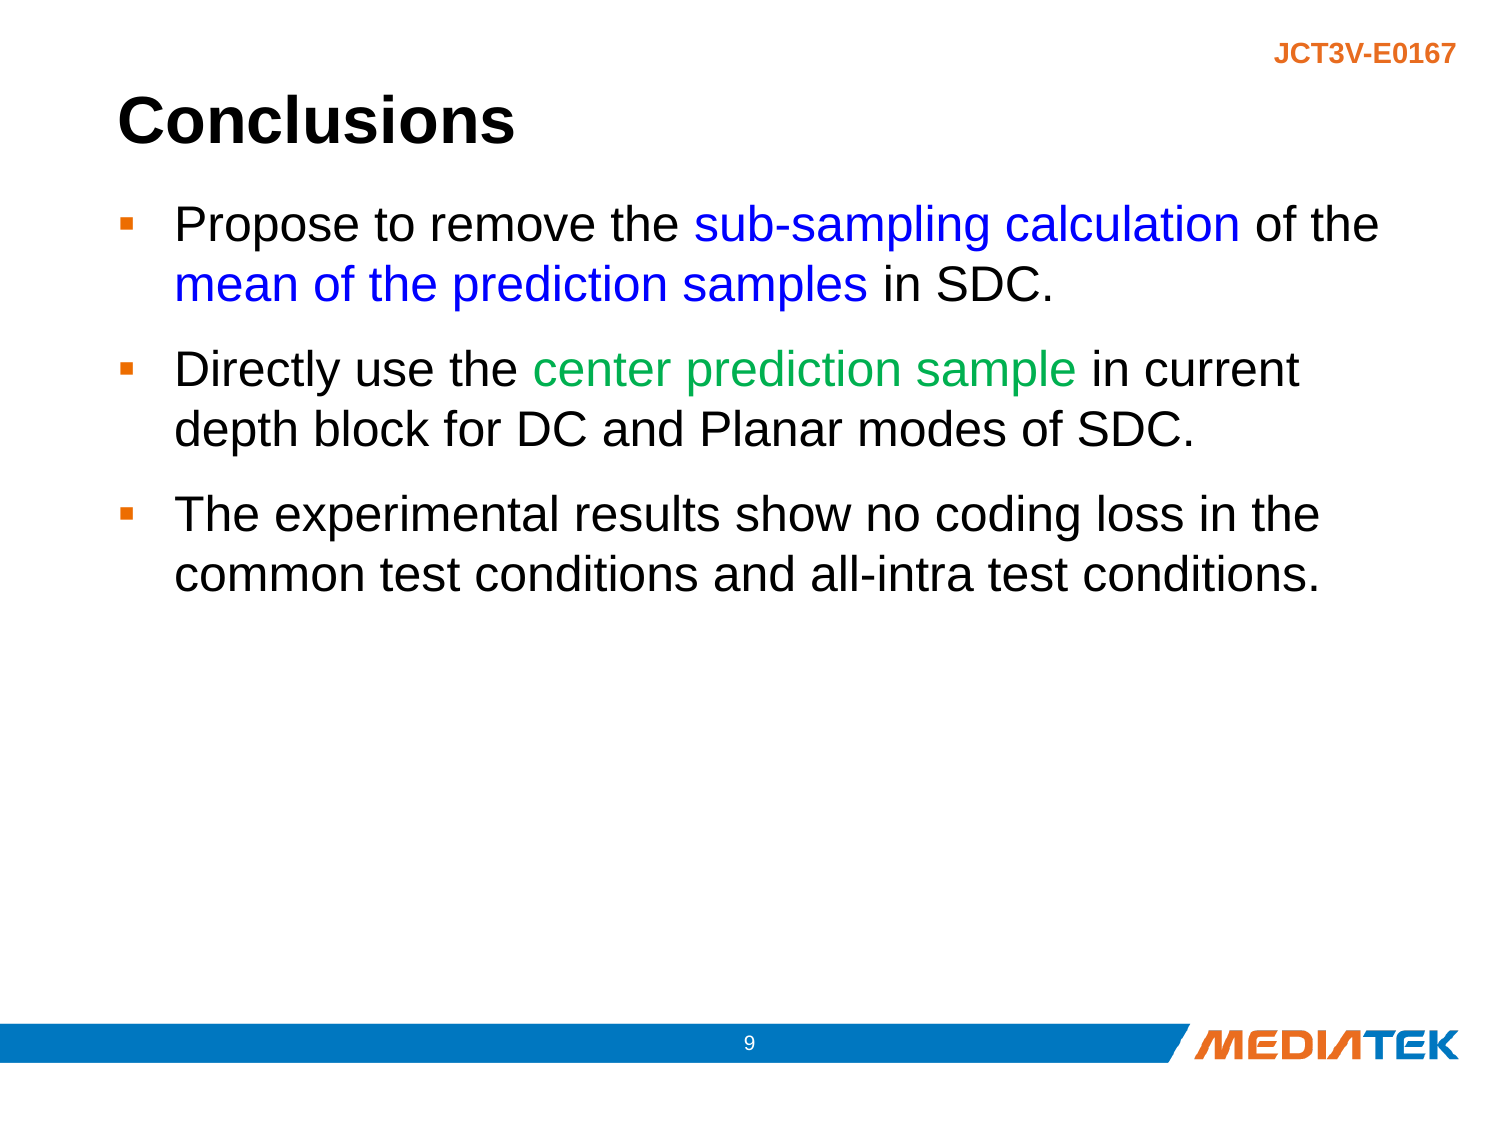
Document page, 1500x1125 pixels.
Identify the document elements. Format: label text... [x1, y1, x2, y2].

slide_number 8 [711, 1022, 789, 1090]
list Propose to remove the sub-sampling calculation of the mean of the prediction samples in SDC. Directly use the center prediction sample in current depth block for DC and Planar modes of SDC. The experimental results show no coding loss in the common test conditions and all-intra test conditions. [102, 184, 1425, 998]
title Conclusions [101, 62, 1425, 172]
picture [789, 1023, 1459, 1063]
picture [0, 1023, 711, 1063]
